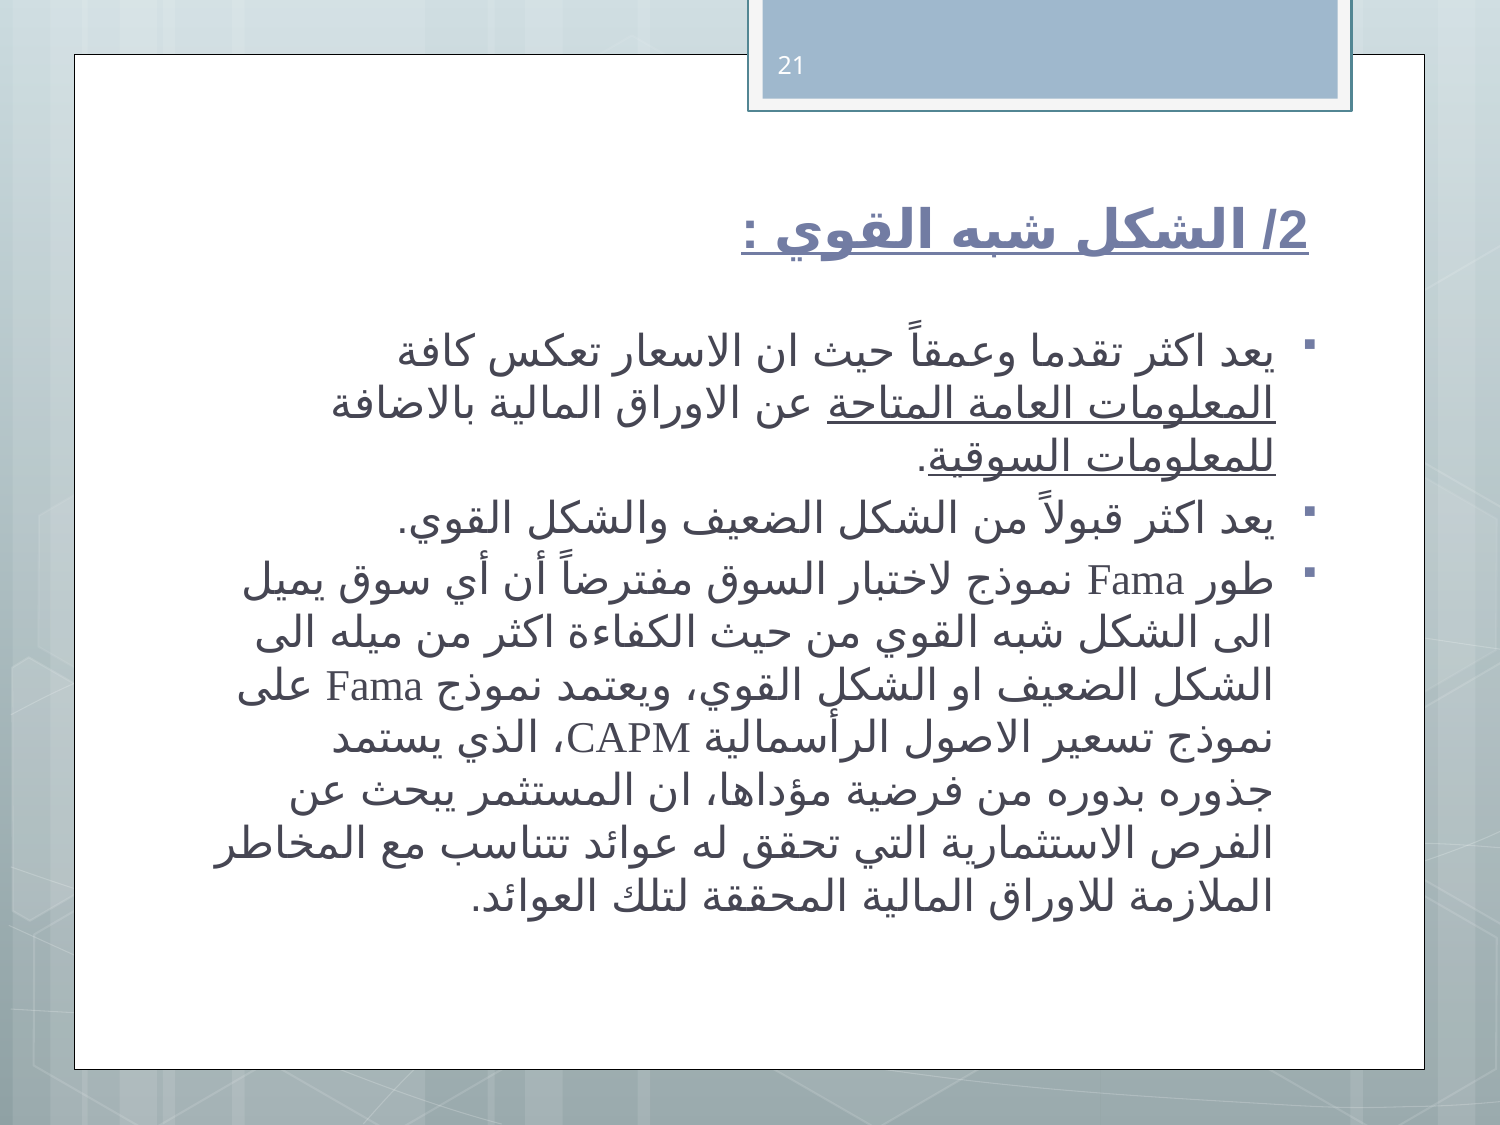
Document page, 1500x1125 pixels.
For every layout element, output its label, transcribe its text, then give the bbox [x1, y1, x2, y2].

slide_number 21 [762, 36, 982, 97]
title 2/ الشكل شبه القوي : [171, 168, 1324, 268]
list يعد اكثر تقدما وعمقاً حيث ان الاسعار تعكس كافة المعلومات العامة المتاحة عن الاوراق المالية بالاضافة للمعلومات السوقية. يعد اكثر قبولاً من الشكل الضعيف والشكل القوي. طور Fama نموذج لاختبار السوق مفترضاً أن أي سوق يميل الى الشكل شبه القوي من حيث الكفاءة اكثر من ميله الى الشكل الضعيف او الشكل القوي، ويعتمد نموذج Fama على نموذج تسعير الاصول الرأسمالية CAPM، الذي يستمد جذوره بدوره من فرضية مؤداها، ان المستثمر يبحث عن الفرص الاستثمارية التي تحقق له عوائد تتناسب مع المخاطر الملازمة للاوراق المالية المحققة لتلك العوائد. [194, 314, 1341, 929]
